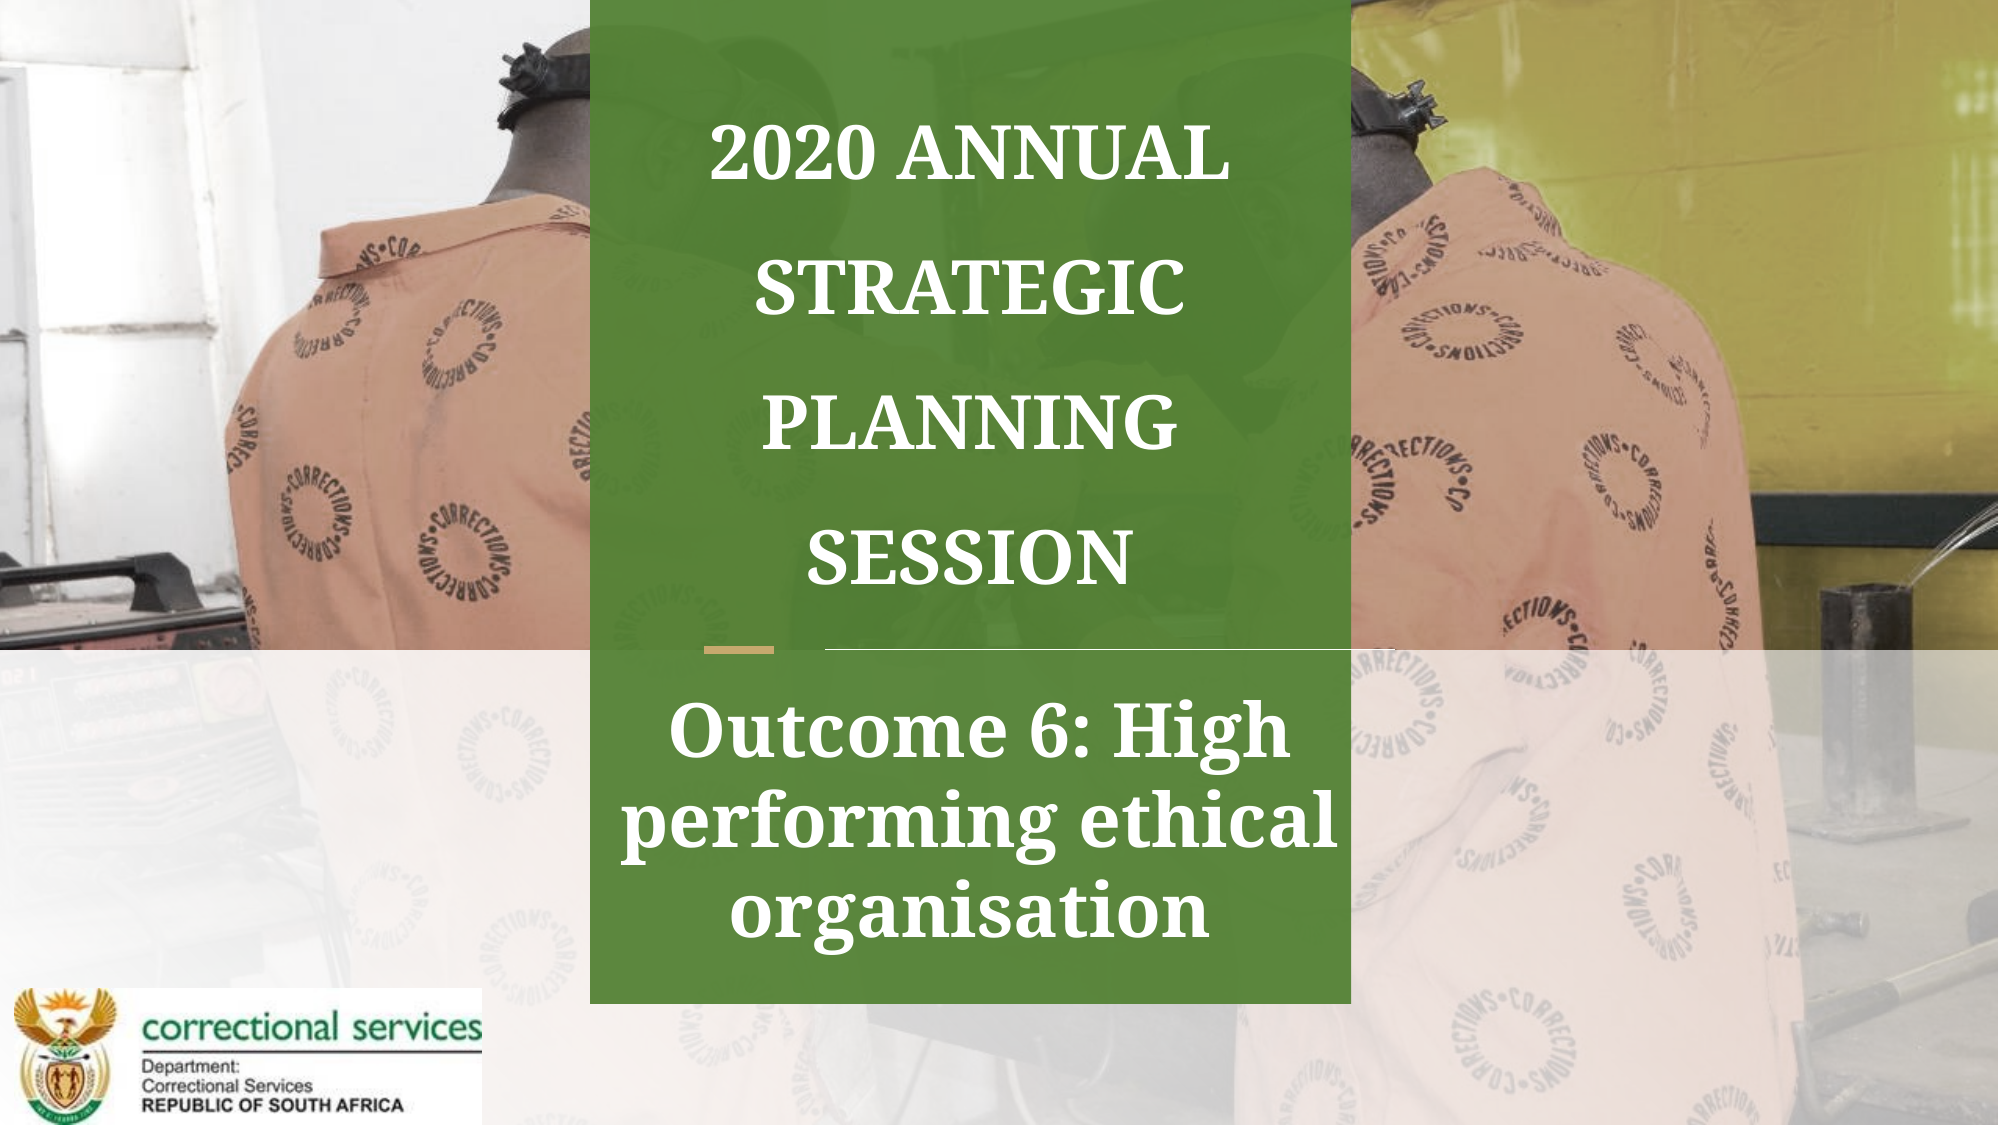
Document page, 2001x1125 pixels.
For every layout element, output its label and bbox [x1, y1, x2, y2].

text_box [0, 0, 1998, 1125]
